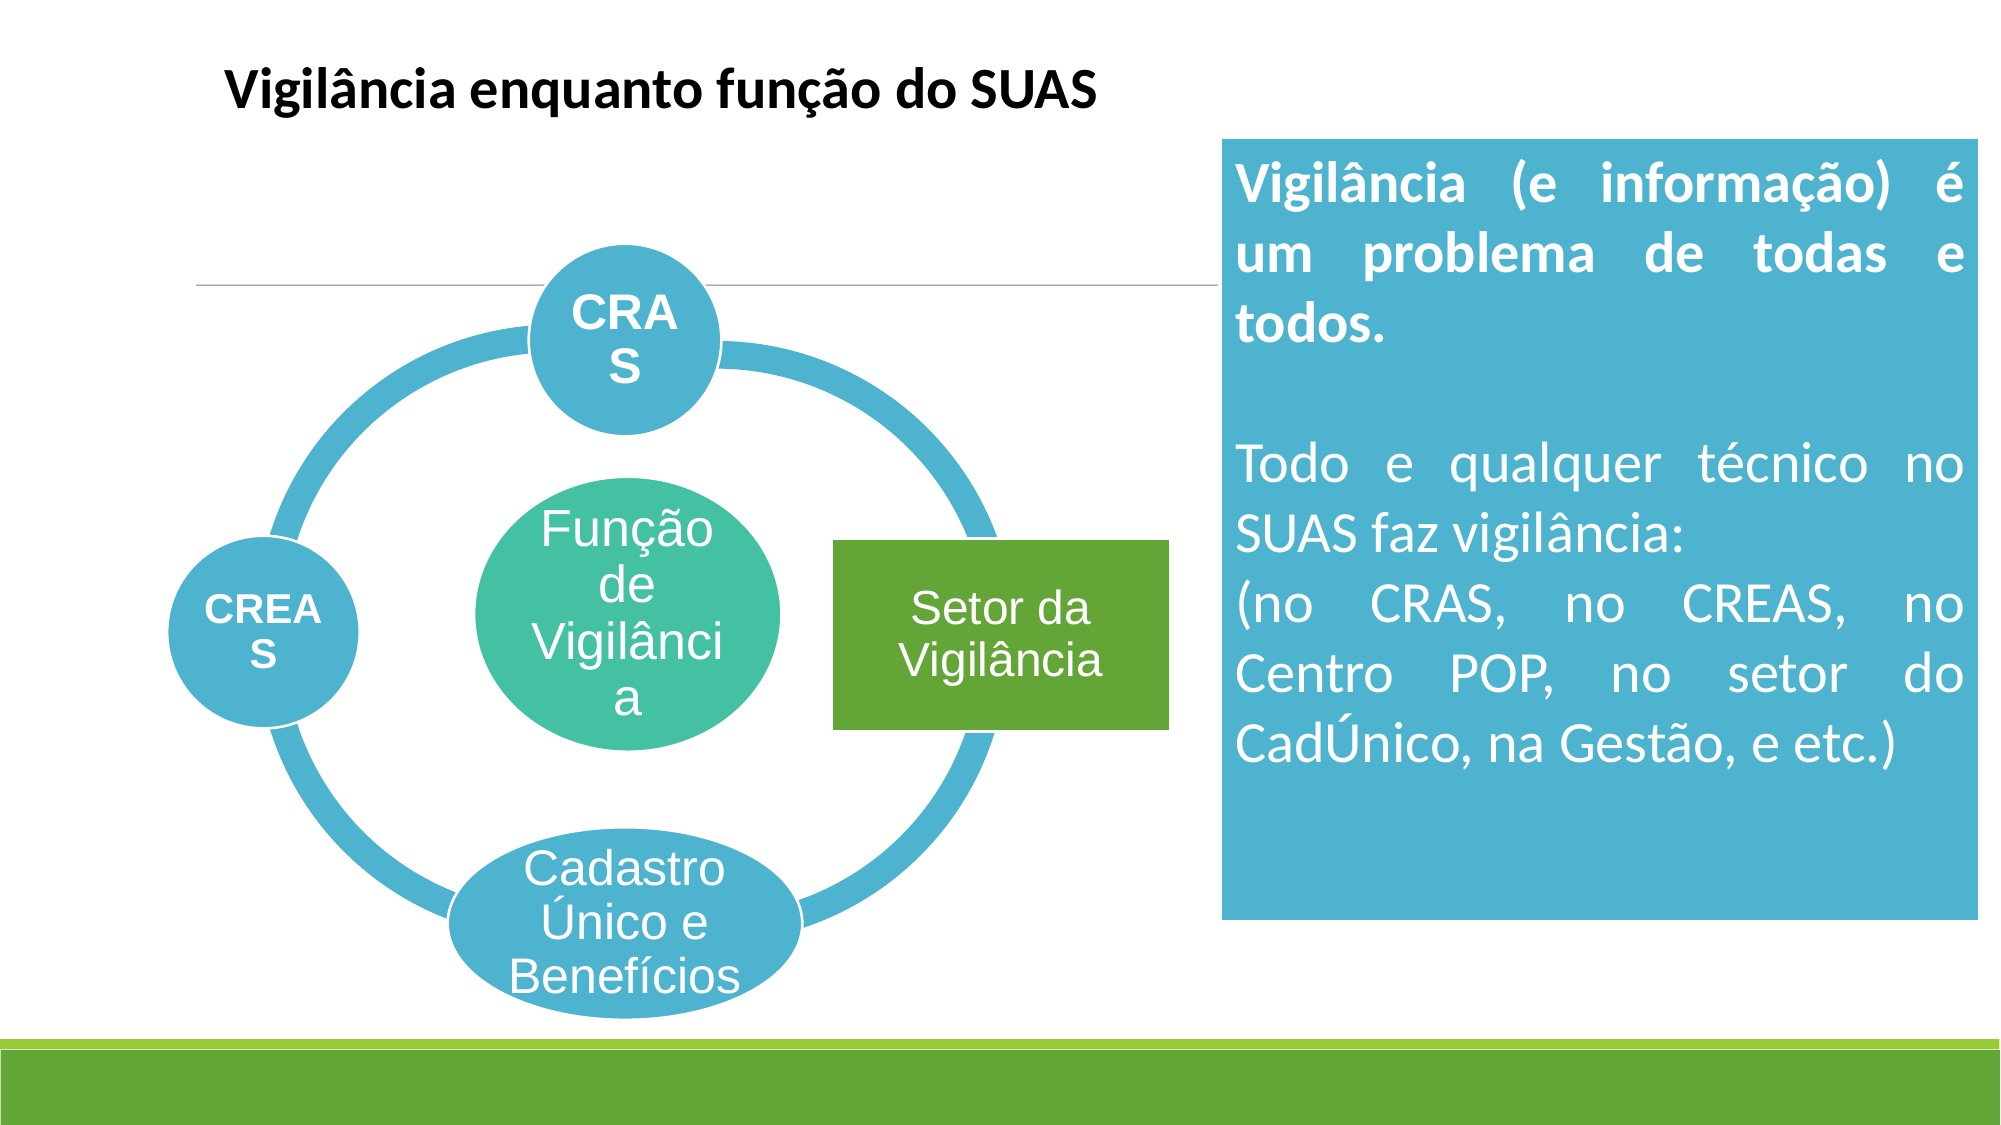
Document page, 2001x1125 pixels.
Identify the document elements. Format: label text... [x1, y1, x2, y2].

text_box Vigilância enquanto função do SUAS [102, 42, 1221, 128]
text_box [102, 243, 1221, 1021]
text_box Vigilância (e informação) é um problema de todas e todos. Todo e qualquer técnico no SUAS faz vigilância: (no CRAS, no CREAS, no Centro POP, no setor do CadÚnico, na Gestão, e etc.) [1218, 135, 1982, 924]
